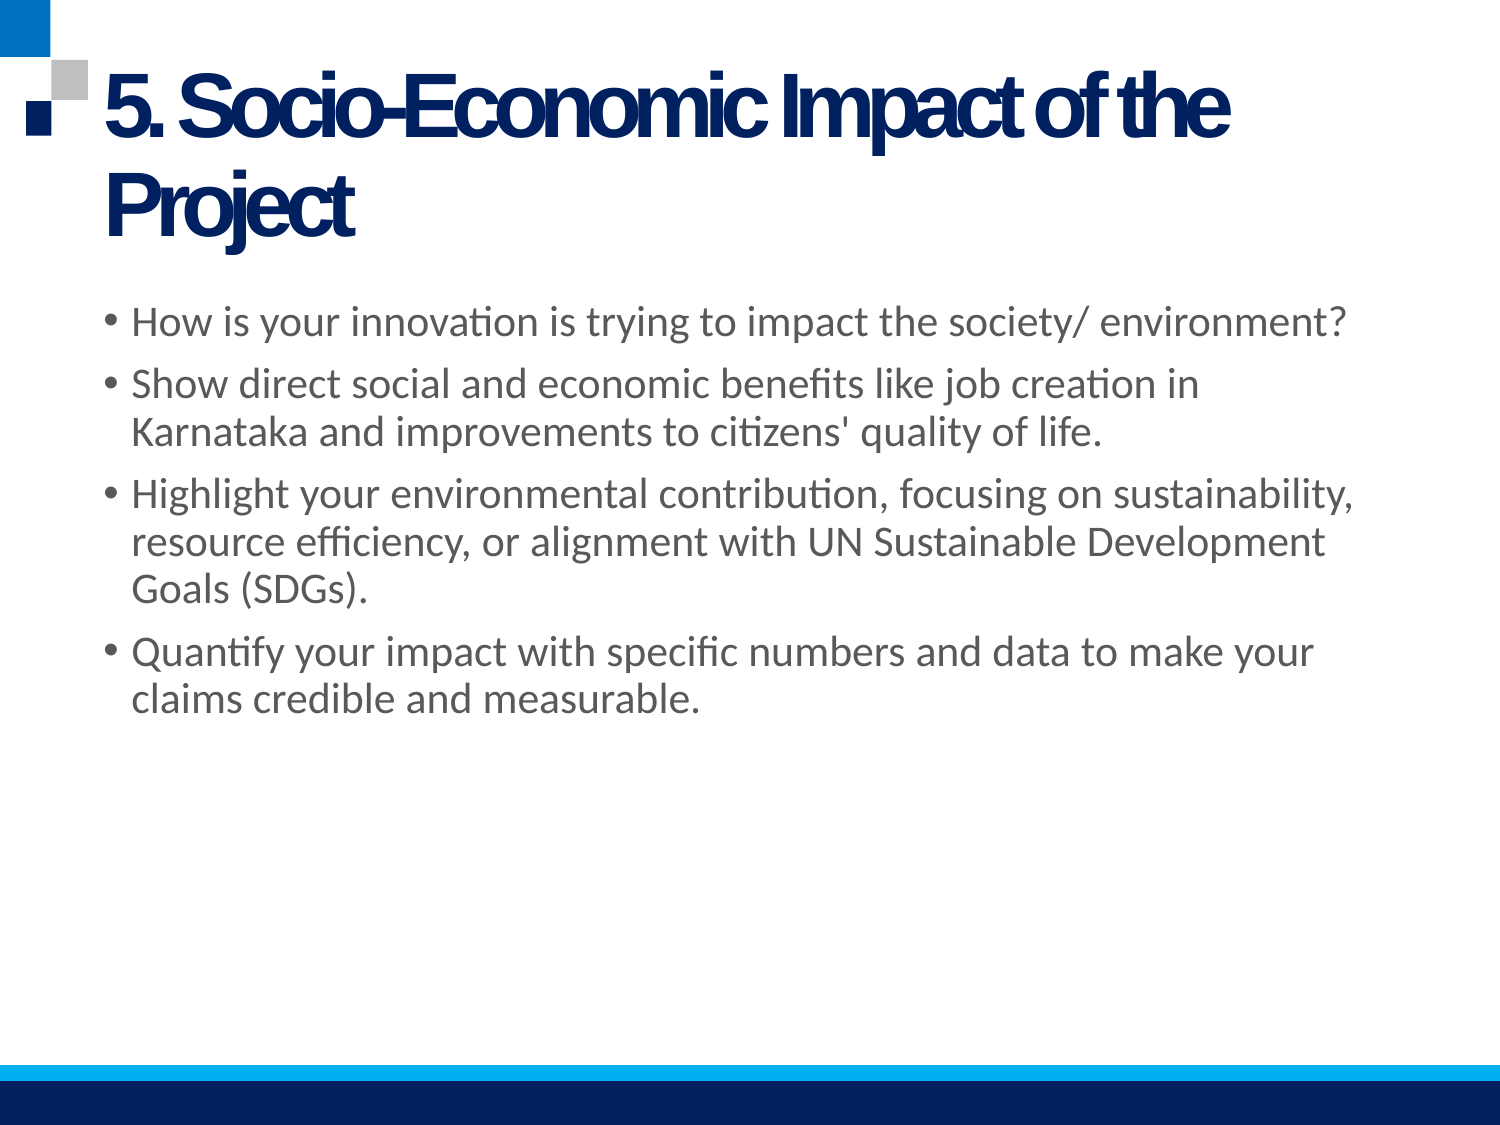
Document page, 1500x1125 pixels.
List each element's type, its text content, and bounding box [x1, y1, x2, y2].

title 5. Socio-Economic Impact of the Project [88, 90, 1383, 224]
list How is your innovation is trying to impact the society/ environment? Show direct social and economic benefits like job creation in Karnataka and improvements to citizens' quality of life. Highlight your environmental contribution, focusing on sustainability, resource efficiency, or alignment with UN Sustainable Development Goals (SDGs). Quantify your impact with specific numbers and data to make your claims credible and measurable. [88, 290, 1383, 1005]
